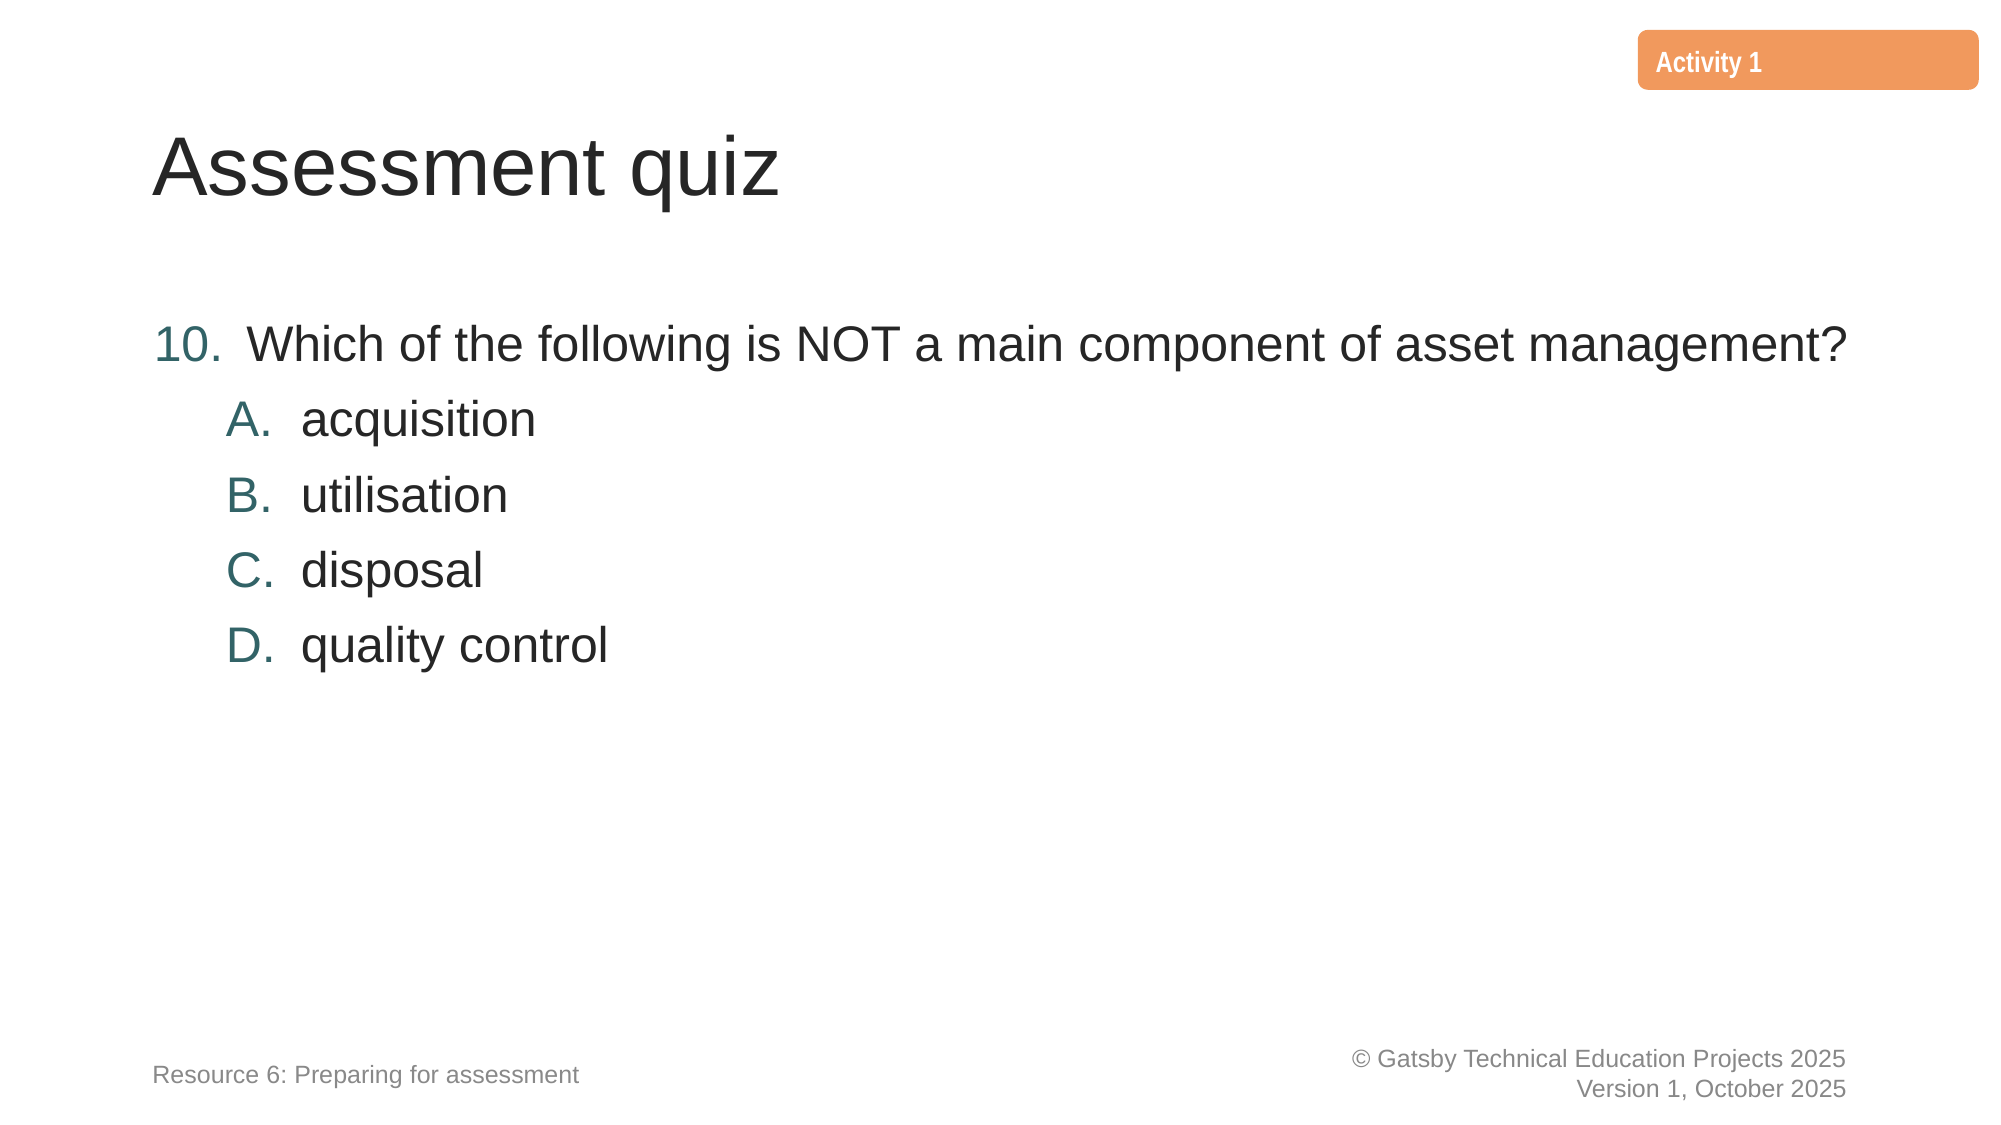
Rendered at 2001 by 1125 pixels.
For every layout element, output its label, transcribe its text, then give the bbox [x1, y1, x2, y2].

list Resource 6: Preparing for assessment [137, 1042, 829, 1103]
text_box Which of the following is NOT a main component of asset management? acquisition utilisation disposal quality control [137, 299, 1881, 1014]
text_box Activity 1 [1637, 29, 1979, 90]
title Assessment quiz [137, 59, 1863, 278]
